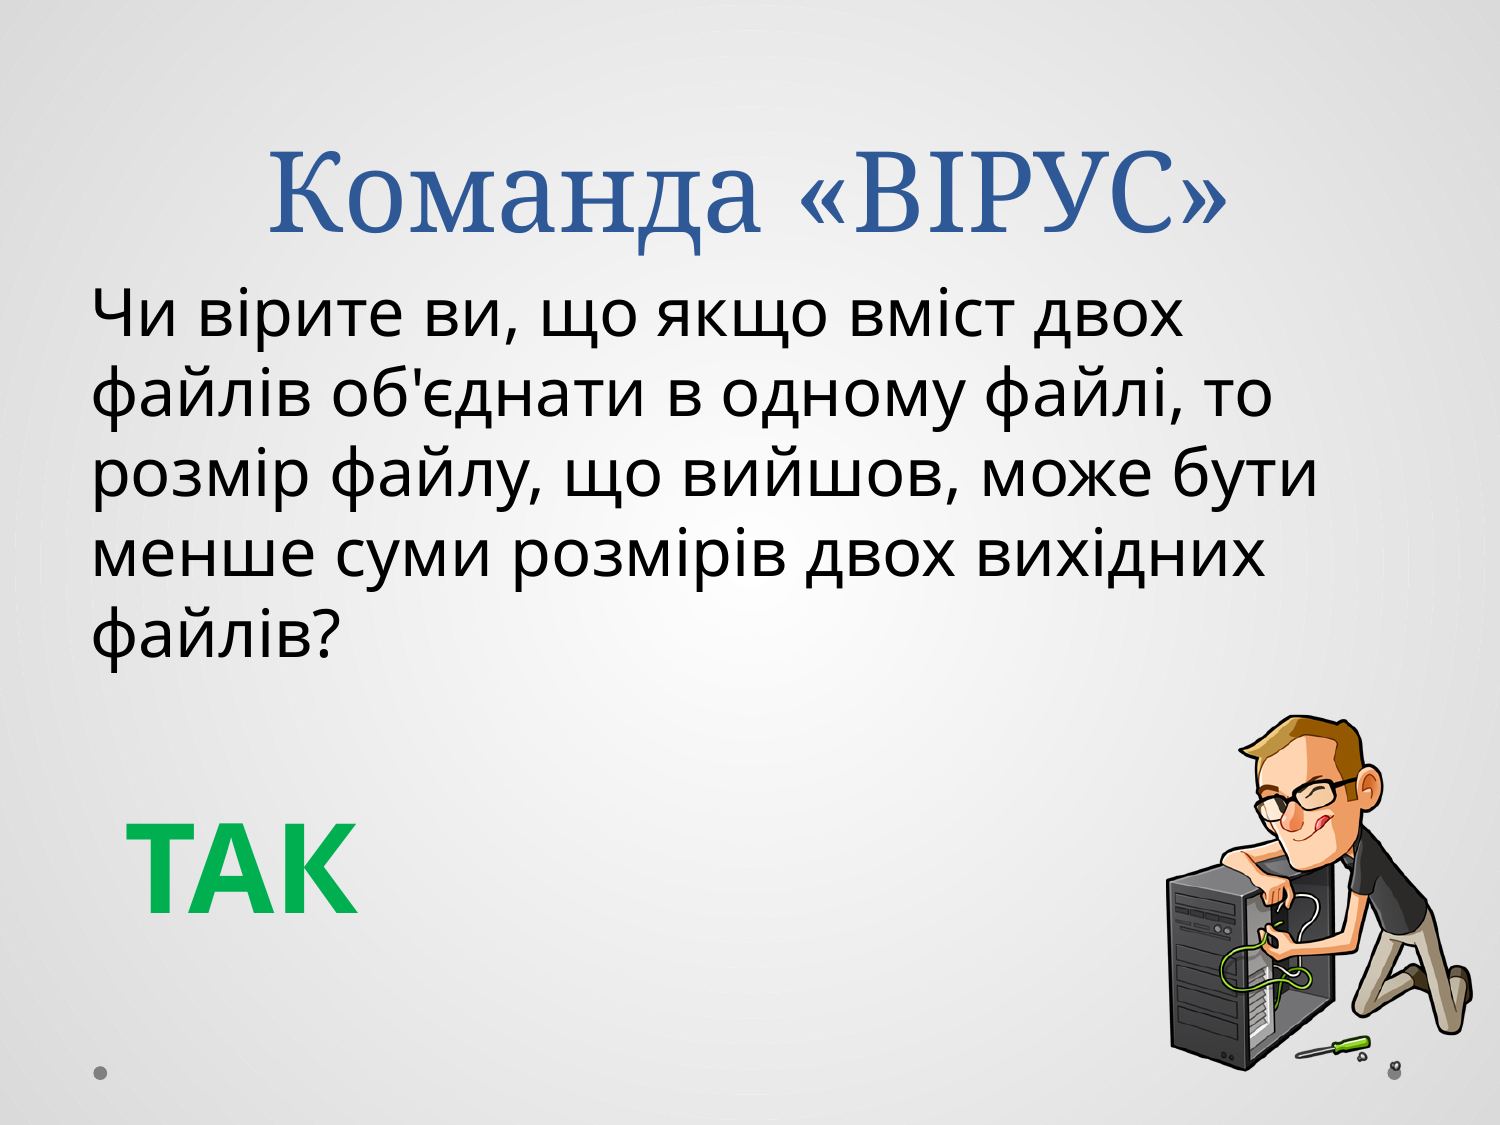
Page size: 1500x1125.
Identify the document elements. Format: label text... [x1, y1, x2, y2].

picture [1140, 692, 1496, 1093]
list Чи вірите ви, що якщо вміст двох файлів об'єднати в одному файлі, то розмір файлу, що вийшов, може бути менше суми розмірів двох вихідних файлів? ТАК [75, 262, 1425, 1005]
title Команда «ВІРУС» [75, 0, 1425, 262]
